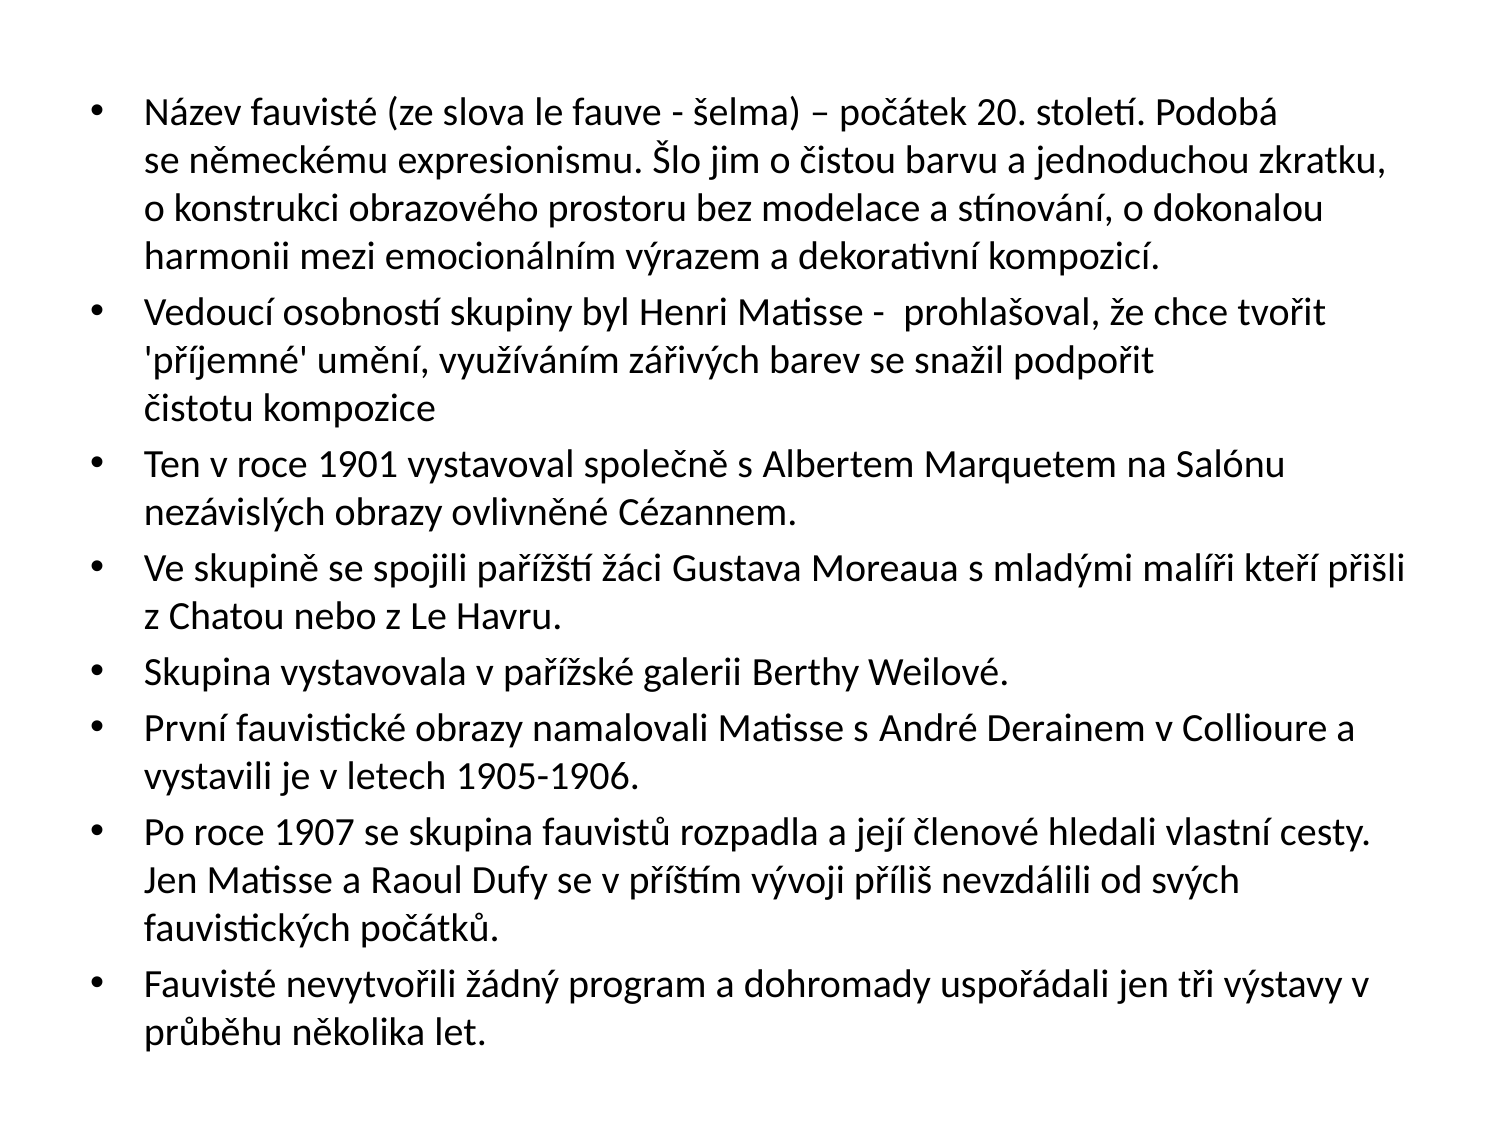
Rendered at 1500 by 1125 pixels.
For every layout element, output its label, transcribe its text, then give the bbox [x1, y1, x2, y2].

list Název fauvisté (ze slova le fauve - šelma) – počátek 20. století. Podobá se německému expresionismu. Šlo jim o čistou barvu a jednoduchou zkratku, o konstrukci obrazového prostoru bez modelace a stínování, o dokonalou harmonii mezi emocionálním výrazem a dekorativní kompozicí. Vedoucí osobností skupiny byl Henri Matisse - prohlašoval, že chce tvořit 'příjemné' umění, využíváním zářivých barev se snažil podpořit čistotu kompozice Ten v roce 1901 vystavoval společně s Albertem Marquetem na Salónu nezávislých obrazy ovlivněné Cézannem. Ve skupině se spojili pařížští žáci Gustava Moreaua s mladými malíři kteří přišli z Chatou nebo z Le Havru. Skupina vystavovala v pařížské galerii Berthy Weilové. První fauvistické obrazy namalovali Matisse s André Derainem v Collioure a vystavili je v letech 1905-1906. Po roce 1907 se skupina fauvistů rozpadla a její členové hledali vlastní cesty. Jen Matisse a Raoul Dufy se v příštím vývoji příliš nevzdálili od svých fauvistických počátků. Fauvisté nevytvořili žádný program a dohromady uspořádali jen tři výstavy v průběhu několika let. [75, 78, 1425, 1071]
